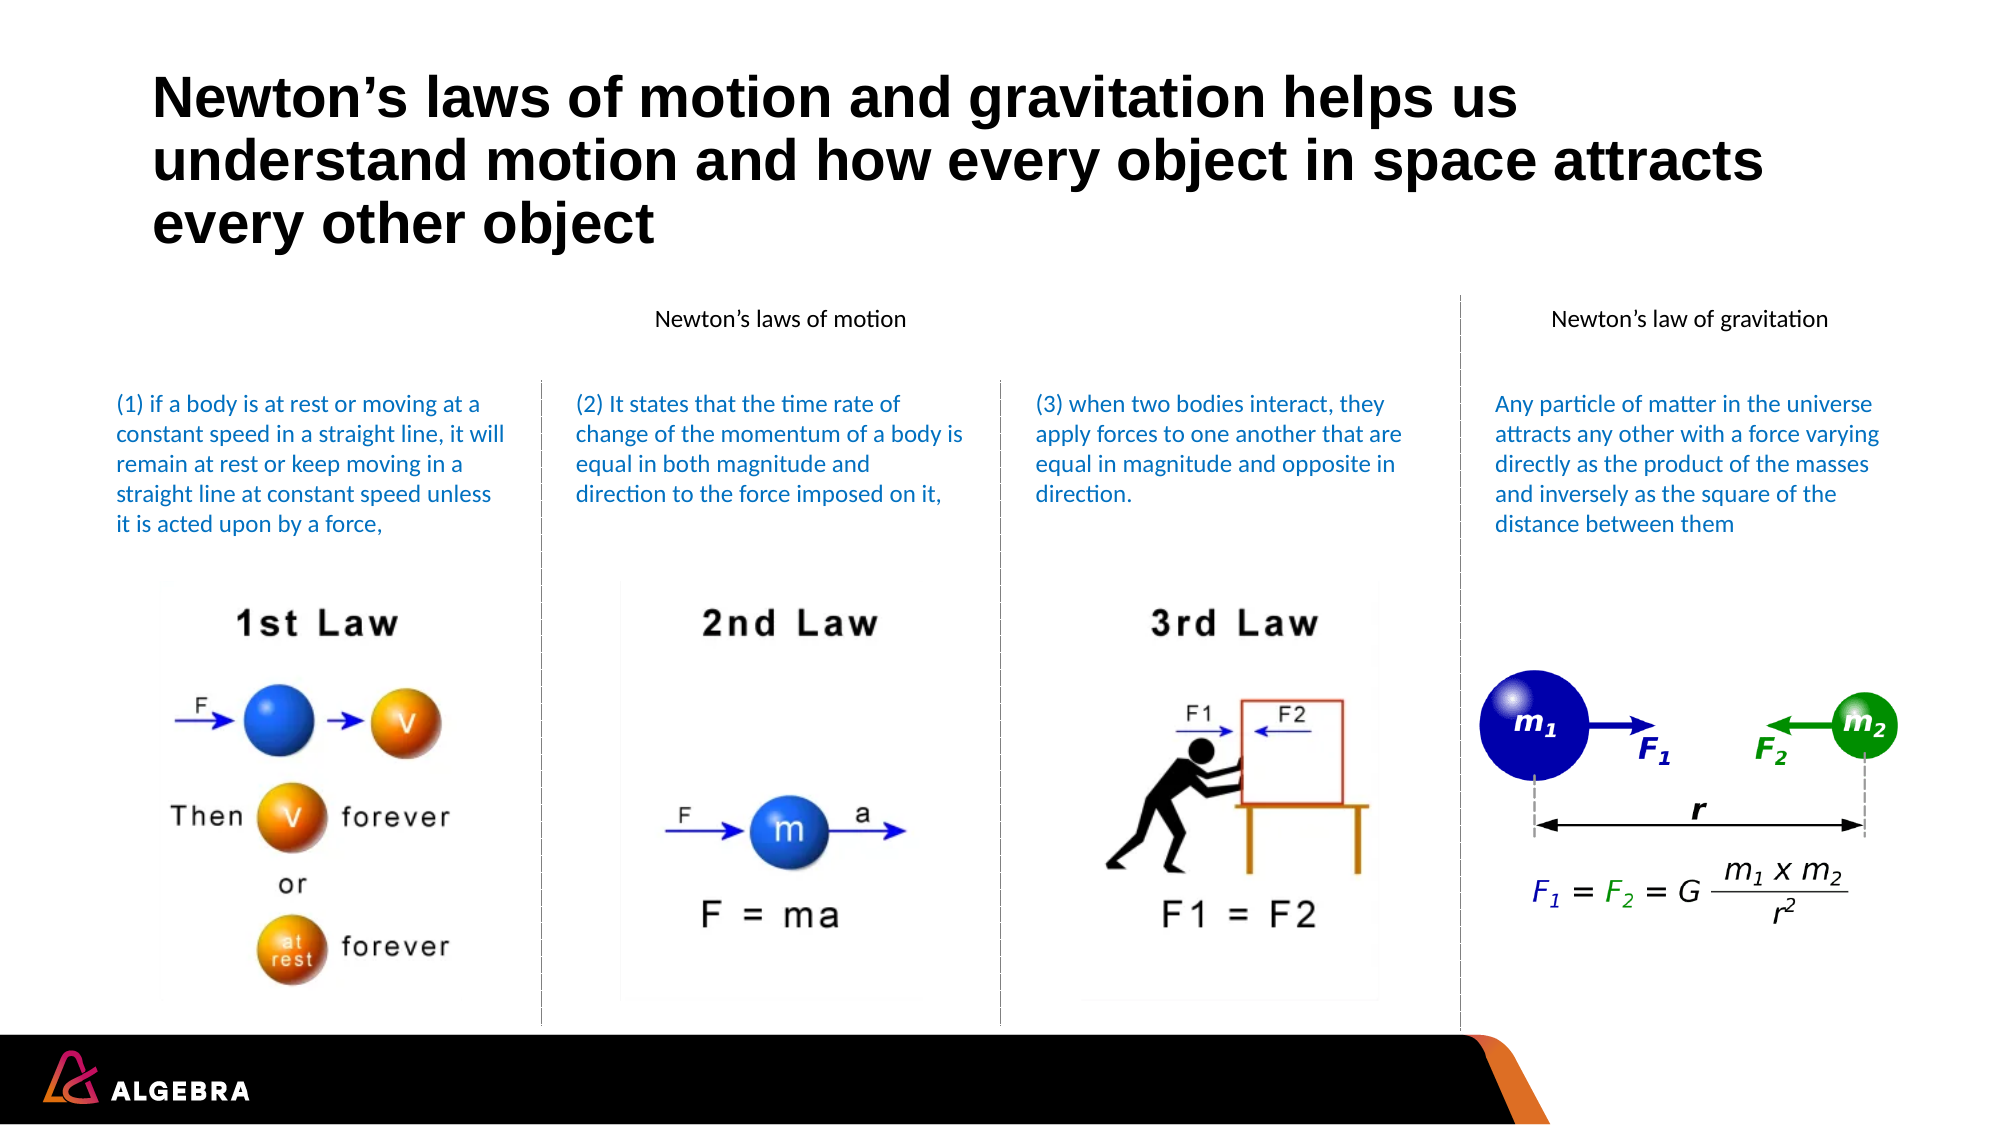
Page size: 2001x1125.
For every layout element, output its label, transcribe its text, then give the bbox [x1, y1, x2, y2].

text_box (2) It states that the time rate of change of the momentum of a body is equal in both magnitude and direction to the force imposed on it, [560, 379, 982, 503]
picture [1465, 662, 1913, 935]
title Newton’s laws of motion and gravitation helps us understand motion and how every object in space attracts every other object [137, 59, 1863, 278]
text_box Any particle of matter in the universe attracts any other with a force varying directly as the product of the masses and inversely as the square of the distance between them [1479, 379, 1901, 503]
picture [159, 580, 462, 1001]
text_box Newton’s laws of motion [100, 294, 1462, 326]
text_box Newton’s law of gravitation [1479, 294, 1901, 326]
picture [0, 1034, 1733, 1125]
text_box (3) when two bodies interact, they apply forces to one another that are equal in magnitude and opposite in direction. [1020, 379, 1442, 503]
picture [1081, 580, 1380, 1001]
text_box (1) if a body is at rest or moving at a constant speed in a straight line, it will remain at rest or keep moving in a straight line at constant speed unless it is acted upon by a force, [100, 379, 522, 503]
picture [620, 580, 923, 1001]
